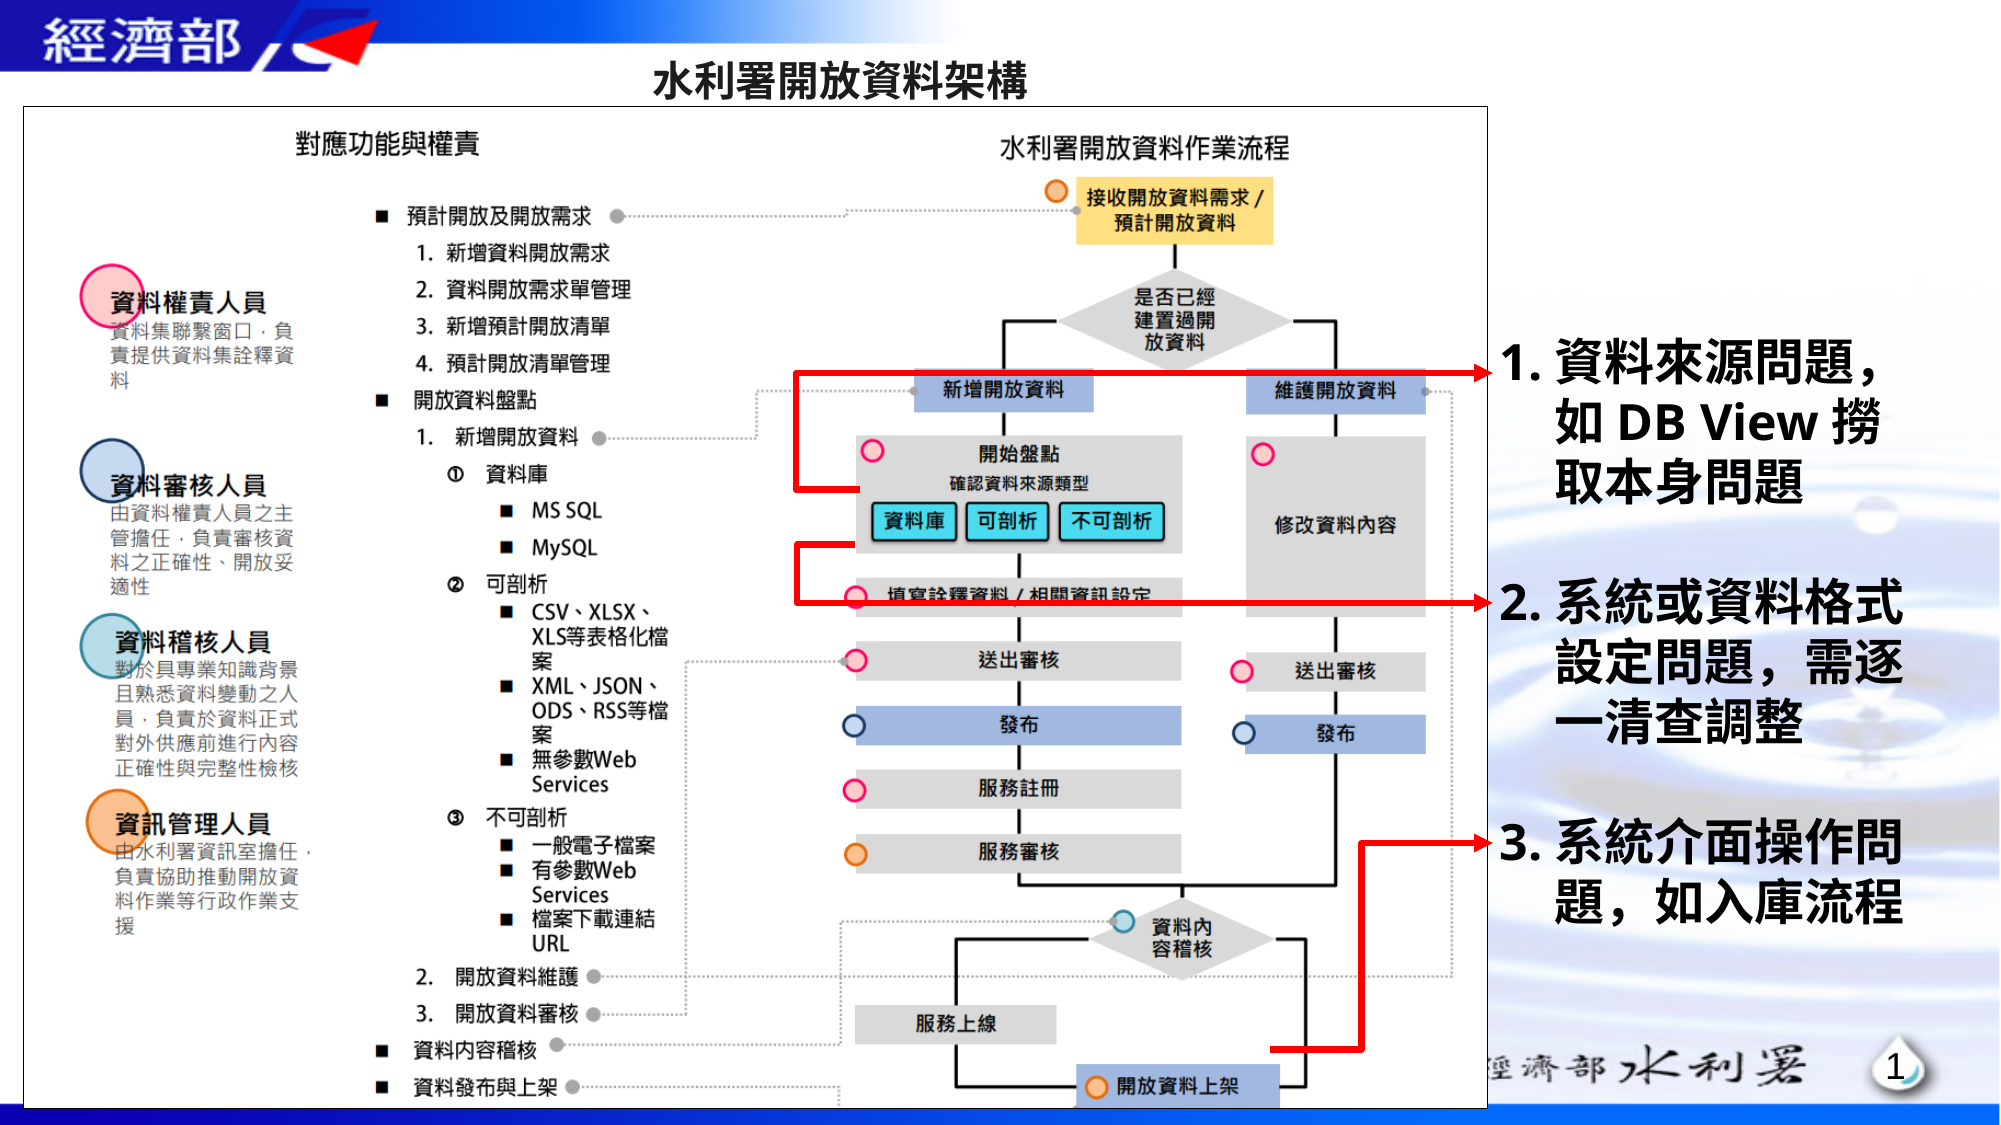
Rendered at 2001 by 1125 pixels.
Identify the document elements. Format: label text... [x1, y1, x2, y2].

text_box 1 [1870, 1034, 1921, 1095]
picture [0, 0, 2000, 1125]
text_box 資料來源問題，如DB View撈取本身問題 系統或資料格式設定問題，需逐一清查調整 系統介面操作問題，如入庫流程 [1493, 322, 1941, 938]
text_box 水利署開放資料架構 [637, 47, 1075, 104]
